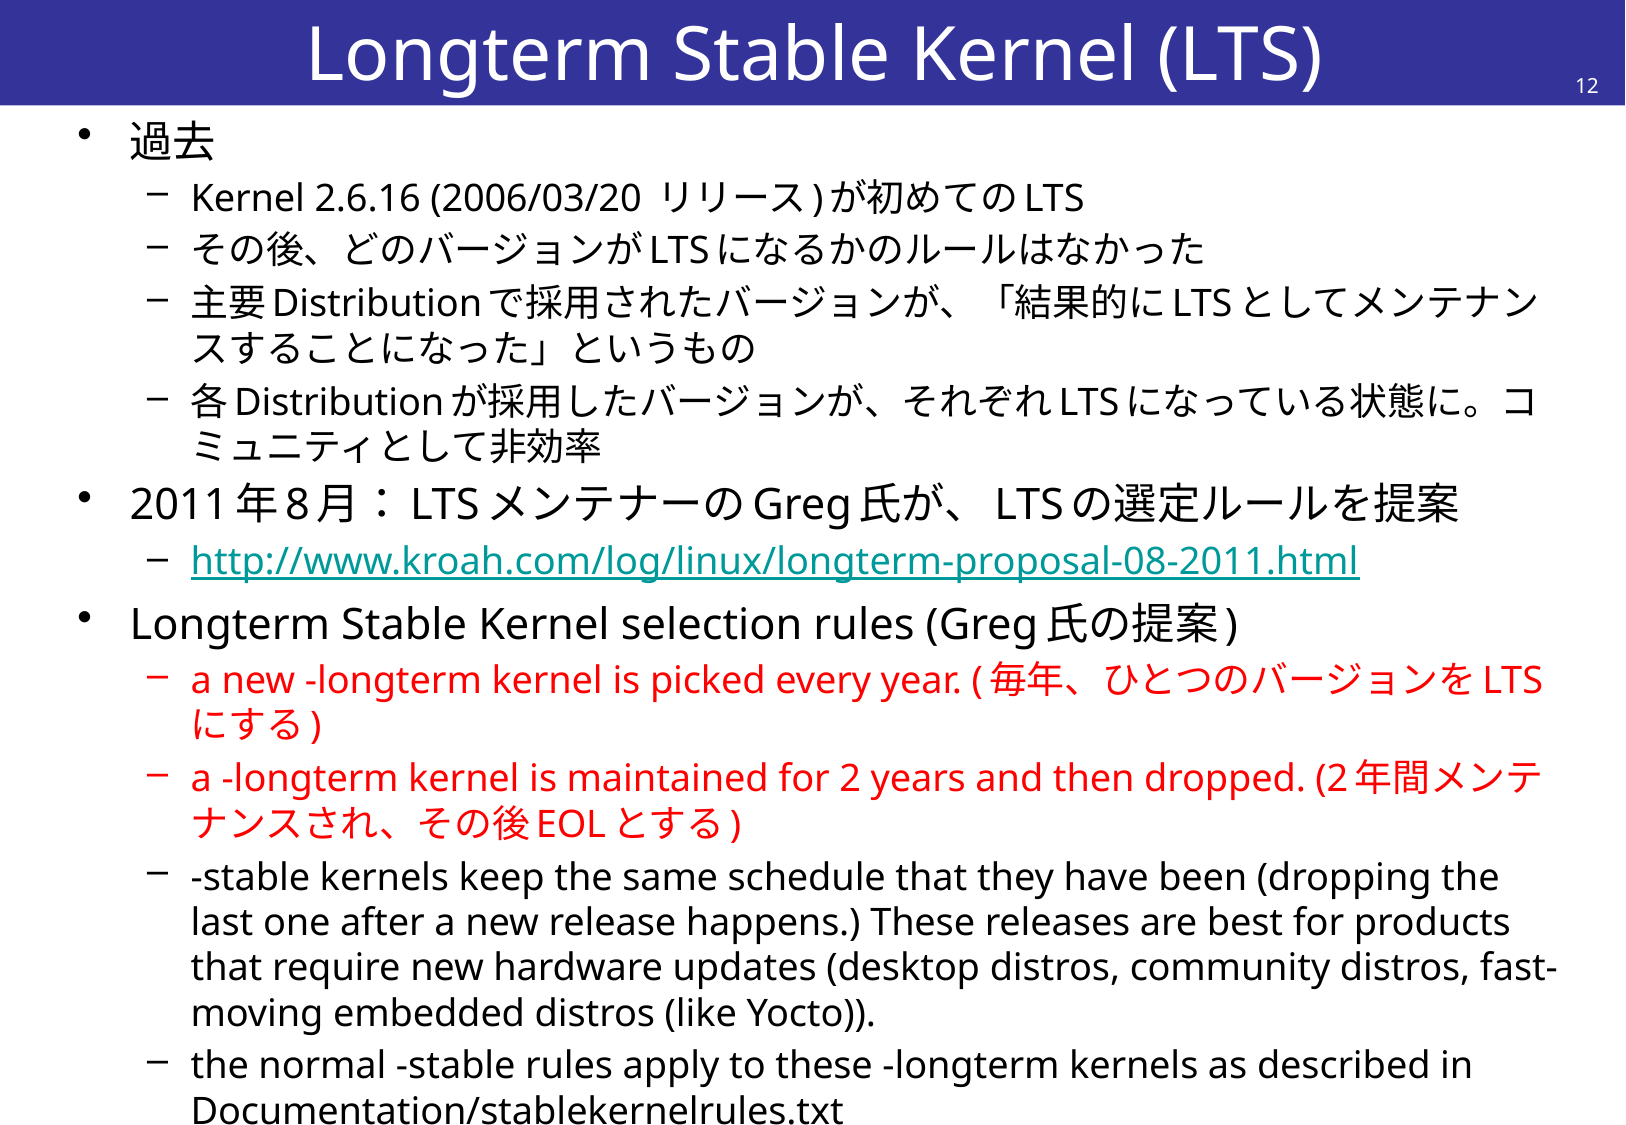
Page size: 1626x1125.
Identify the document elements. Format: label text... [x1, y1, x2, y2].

list 過去 Kernel 2.6.16 (2006/03/20 リリース)が初めてのLTS その後、どのバージョンがLTSになるかのルールはなかった 主要Distributionで採用されたバージョンが、「結果的にLTSとしてメンテナンスすることになった」というもの 各Distributionが採用したバージョンが、それぞれLTSになっている状態に。コミュニティとして非効率 2011年8月：LTSメンテナーのGreg氏が、LTSの選定ルールを提案 http://www.kroah.com/log/linux/longterm-proposal-08-2011.html Longterm Stable Kernel selection rules (Greg氏の提案) a new -longterm kernel is picked every year. (毎年、ひとつのバージョンをLTSにする) a -longterm kernel is maintained for 2 years and then dropped. (2年間メンテナンスされ、その後EOLとする) -stable kernels keep the same schedule that they have been (dropping the last one after a new release happens.) These releases are best for products that require new hardware updates (desktop distros, community distros, fast-moving embedded distros (like Yocto)). the normal -stable rules apply to these -longterm kernels as described in Documentation/stablekernelrules.txt [62, 106, 1581, 1125]
slide_number 12 [1522, 65, 1614, 105]
title Longterm Stable Kernel (LTS) [83, 0, 1546, 102]
